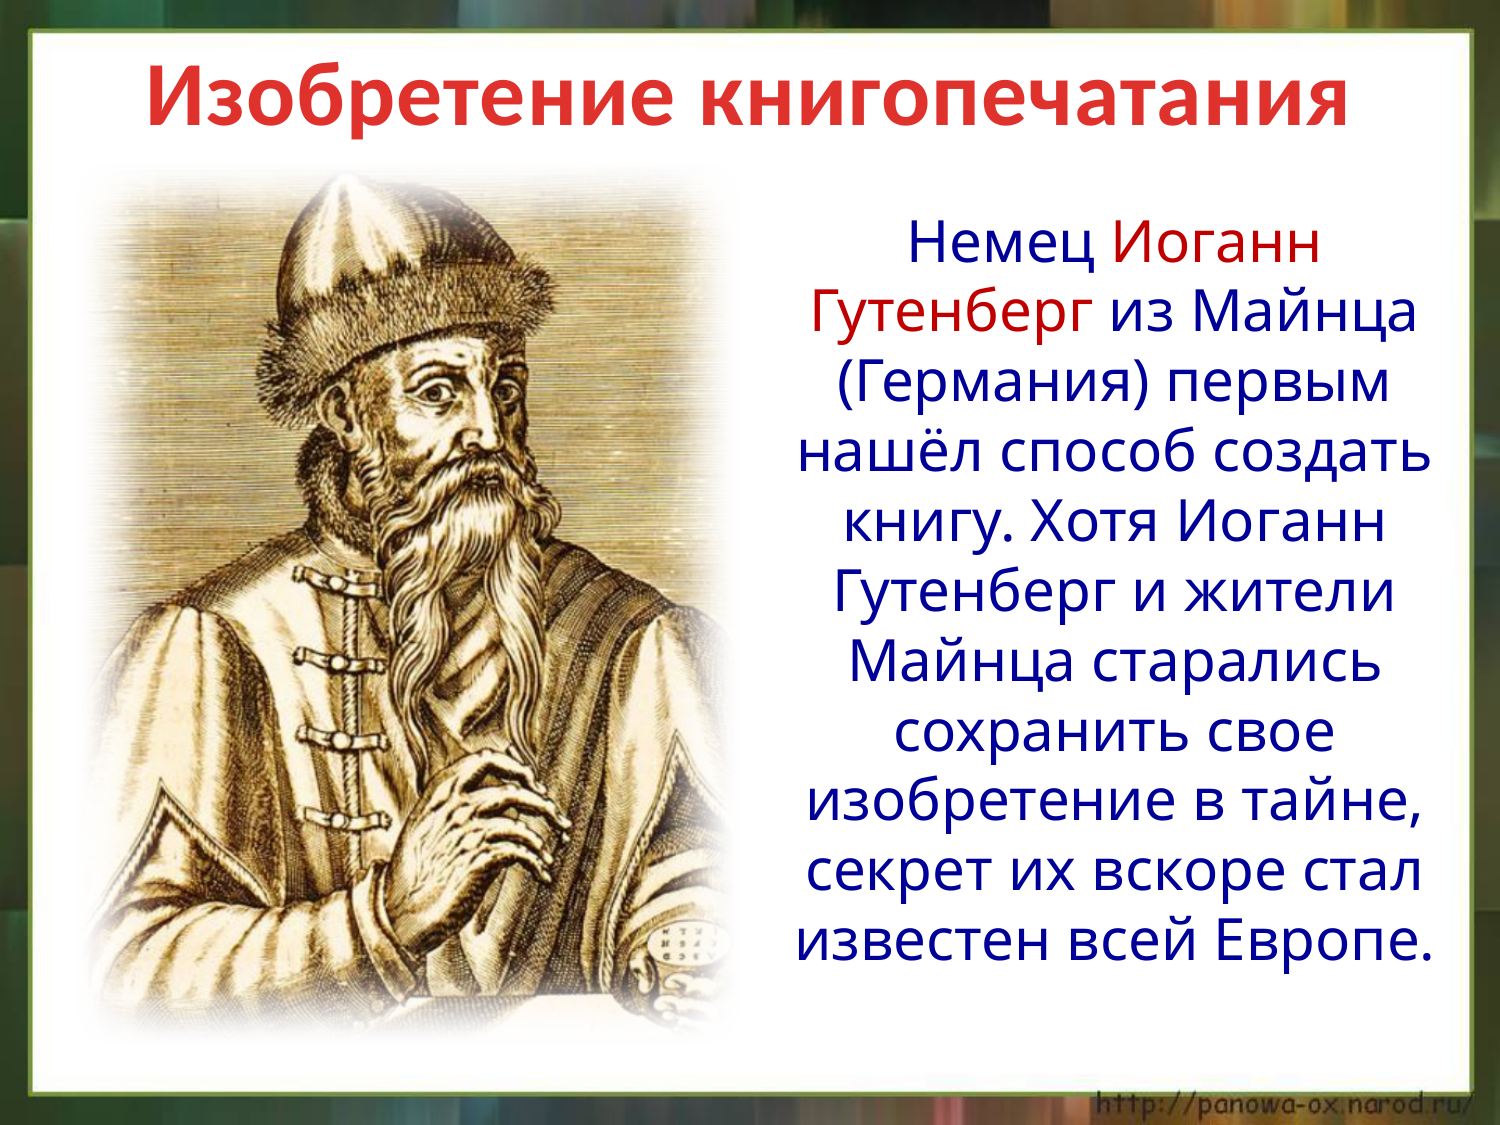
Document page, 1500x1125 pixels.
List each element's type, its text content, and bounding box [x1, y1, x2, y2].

picture [0, 0, 1500, 1125]
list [76, 160, 741, 1047]
list Немец Иоганн Гутенберг из Майнца (Германия) первым нашёл способ создать книгу. Хотя Иоганн Гутенберг и жители Майнца старались сохранить свое изобретение в тайне, секрет их вскоре стал известен всей Европе. [702, 196, 1471, 1094]
title Изобретение книгопечатания [75, 0, 1425, 183]
